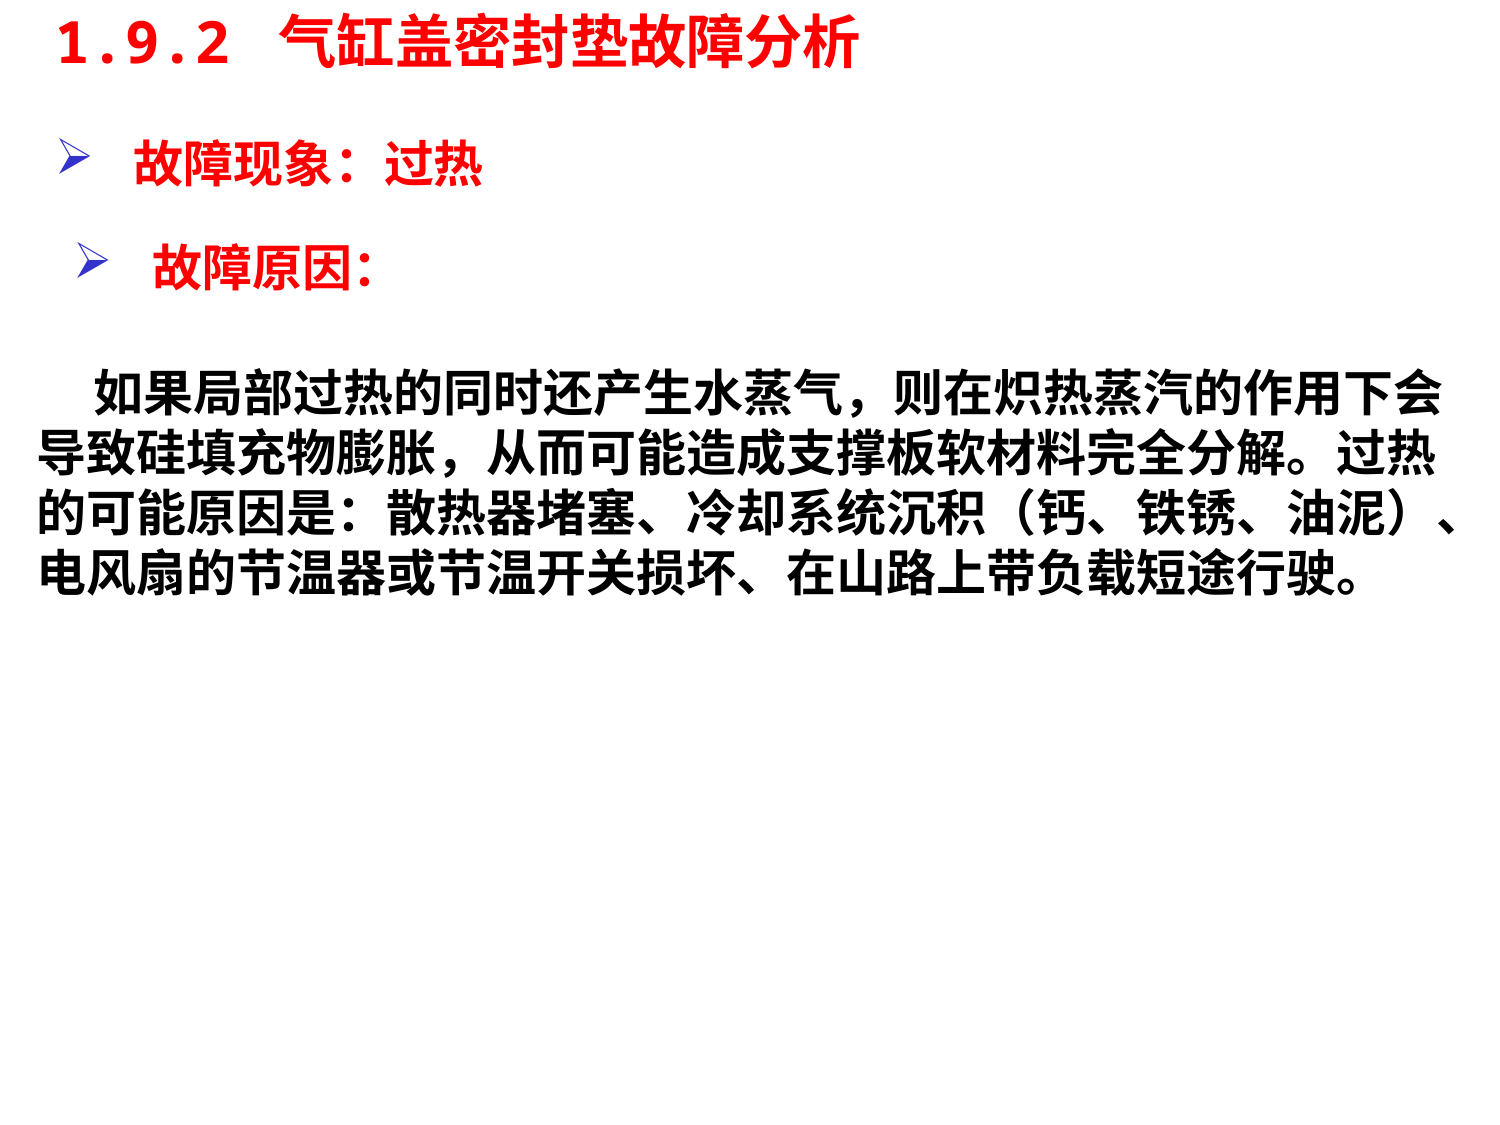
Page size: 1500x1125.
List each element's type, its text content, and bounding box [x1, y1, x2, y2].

text_box 故障现象：过热 [54, 120, 841, 198]
text_box 如果局部过热的同时还产生水蒸气，则在炽热蒸汽的作用下会导致硅填充物膨胀，从而可能造成支撑板软材料完全分解。过热的可能原因是：散热器堵塞、冷却系统沉积（钙、铁锈、油泥）、电风扇的节温器或节温开关损坏、在山路上带负载短途行驶。 [21, 354, 1500, 609]
text_box 故障原因： [73, 224, 859, 302]
text_box 1.9.2 气缸盖密封垫故障分析 [54, 10, 1070, 78]
